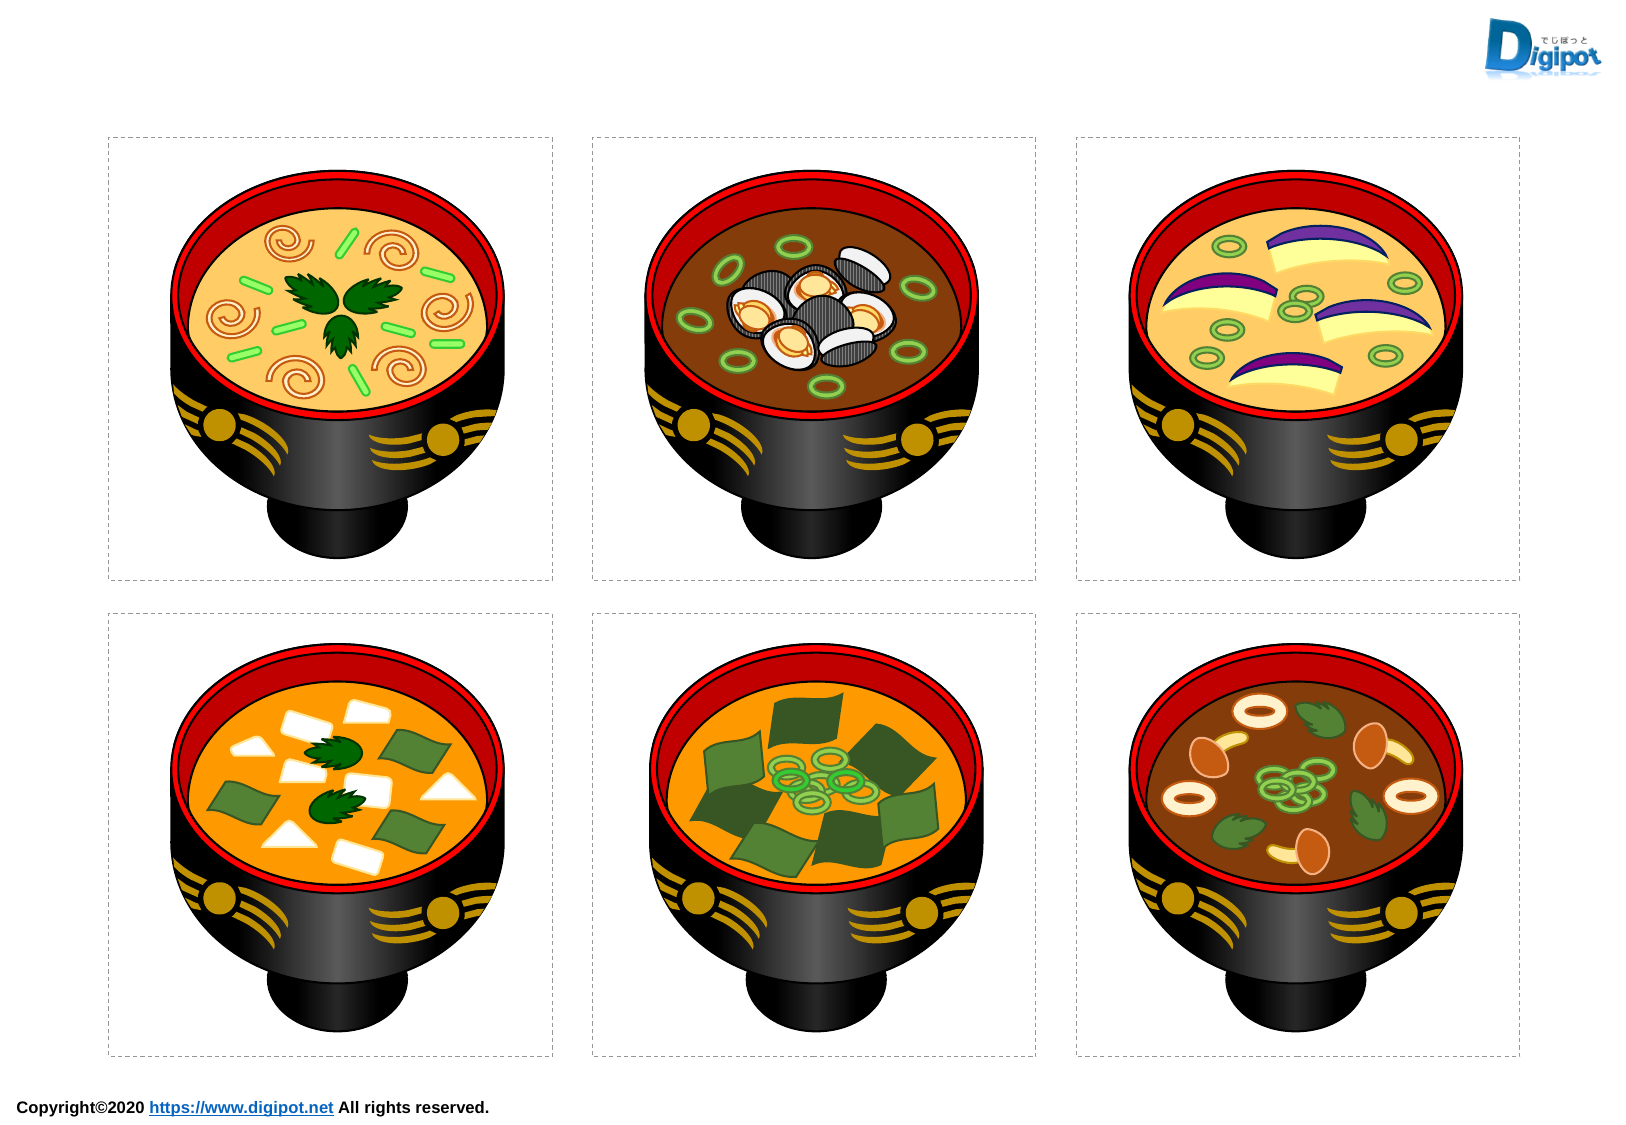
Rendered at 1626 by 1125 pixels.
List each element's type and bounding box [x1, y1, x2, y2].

text_box [171, 170, 504, 559]
text_box [650, 644, 983, 1032]
text_box [1129, 644, 1463, 1032]
text_box [1129, 170, 1463, 559]
text_box [171, 644, 504, 1032]
text_box [645, 170, 978, 559]
picture [1485, 18, 1602, 82]
